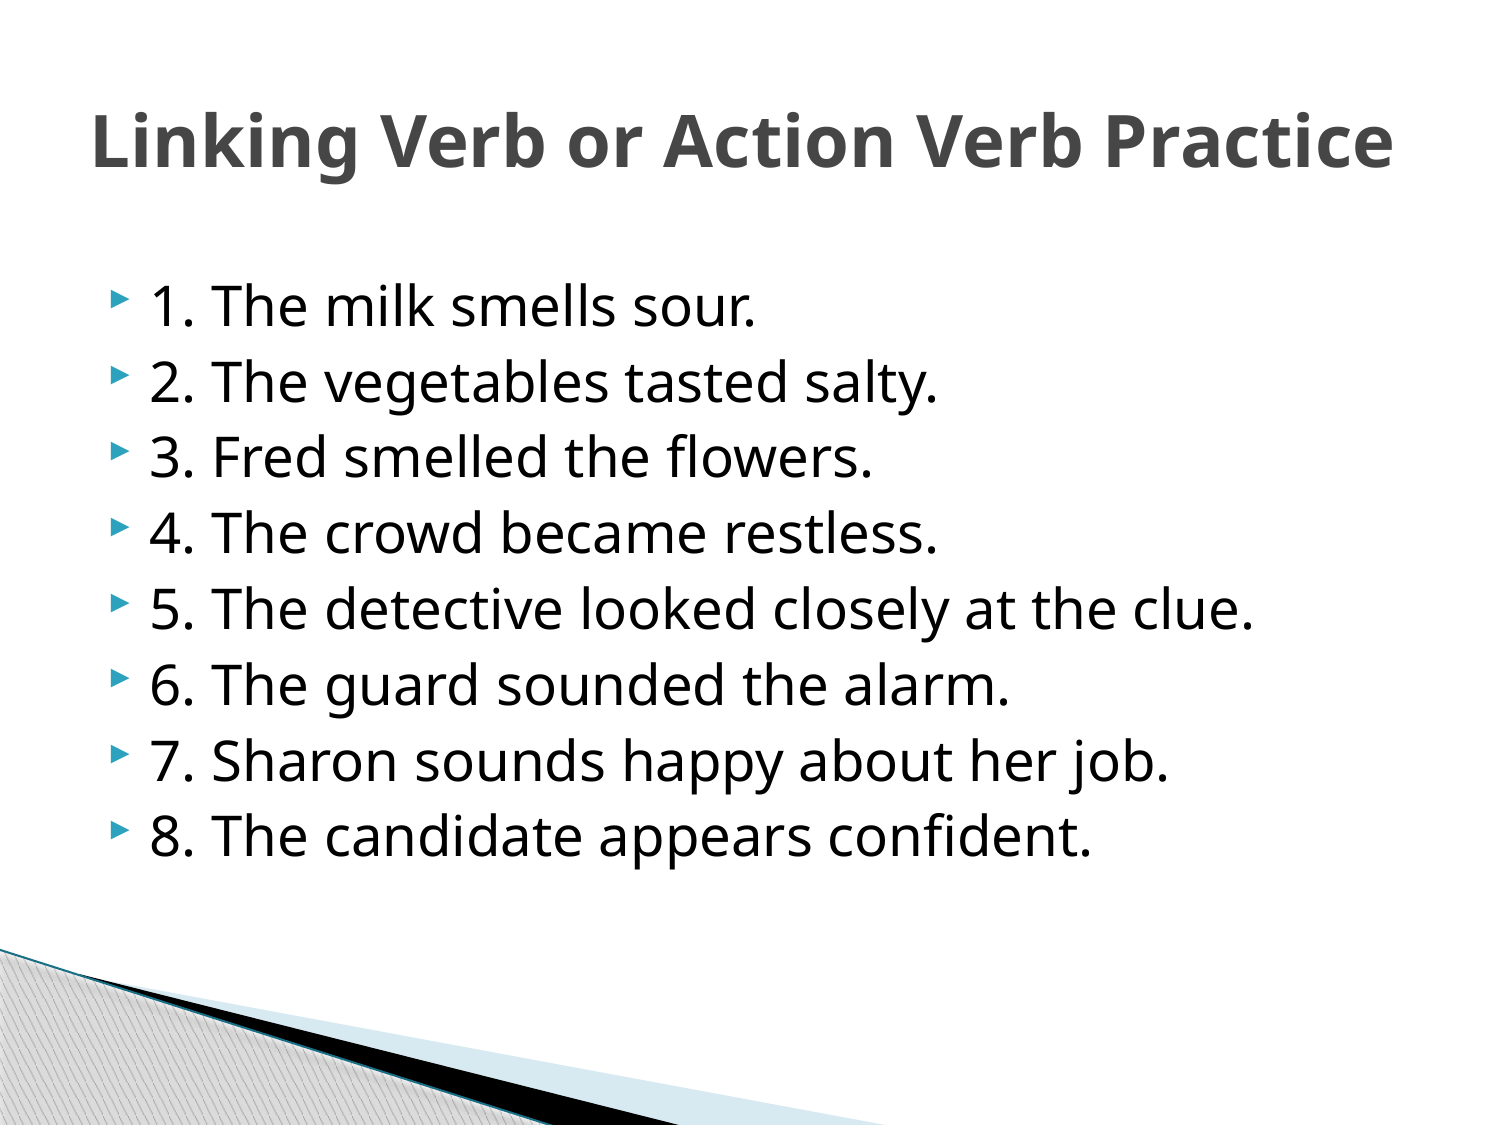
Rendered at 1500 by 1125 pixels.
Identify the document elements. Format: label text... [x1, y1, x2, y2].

title Linking Verb or Action Verb Practice [75, 45, 1425, 233]
list 1. The milk smells sour. 2. The vegetables tasted salty. 3. Fred smelled the flowers. 4. The crowd became restless. 5. The detective looked closely at the clue. 6. The guard sounded the alarm. 7. Sharon sounds happy about her job. 8. The candidate appears confident. [75, 262, 1387, 1000]
